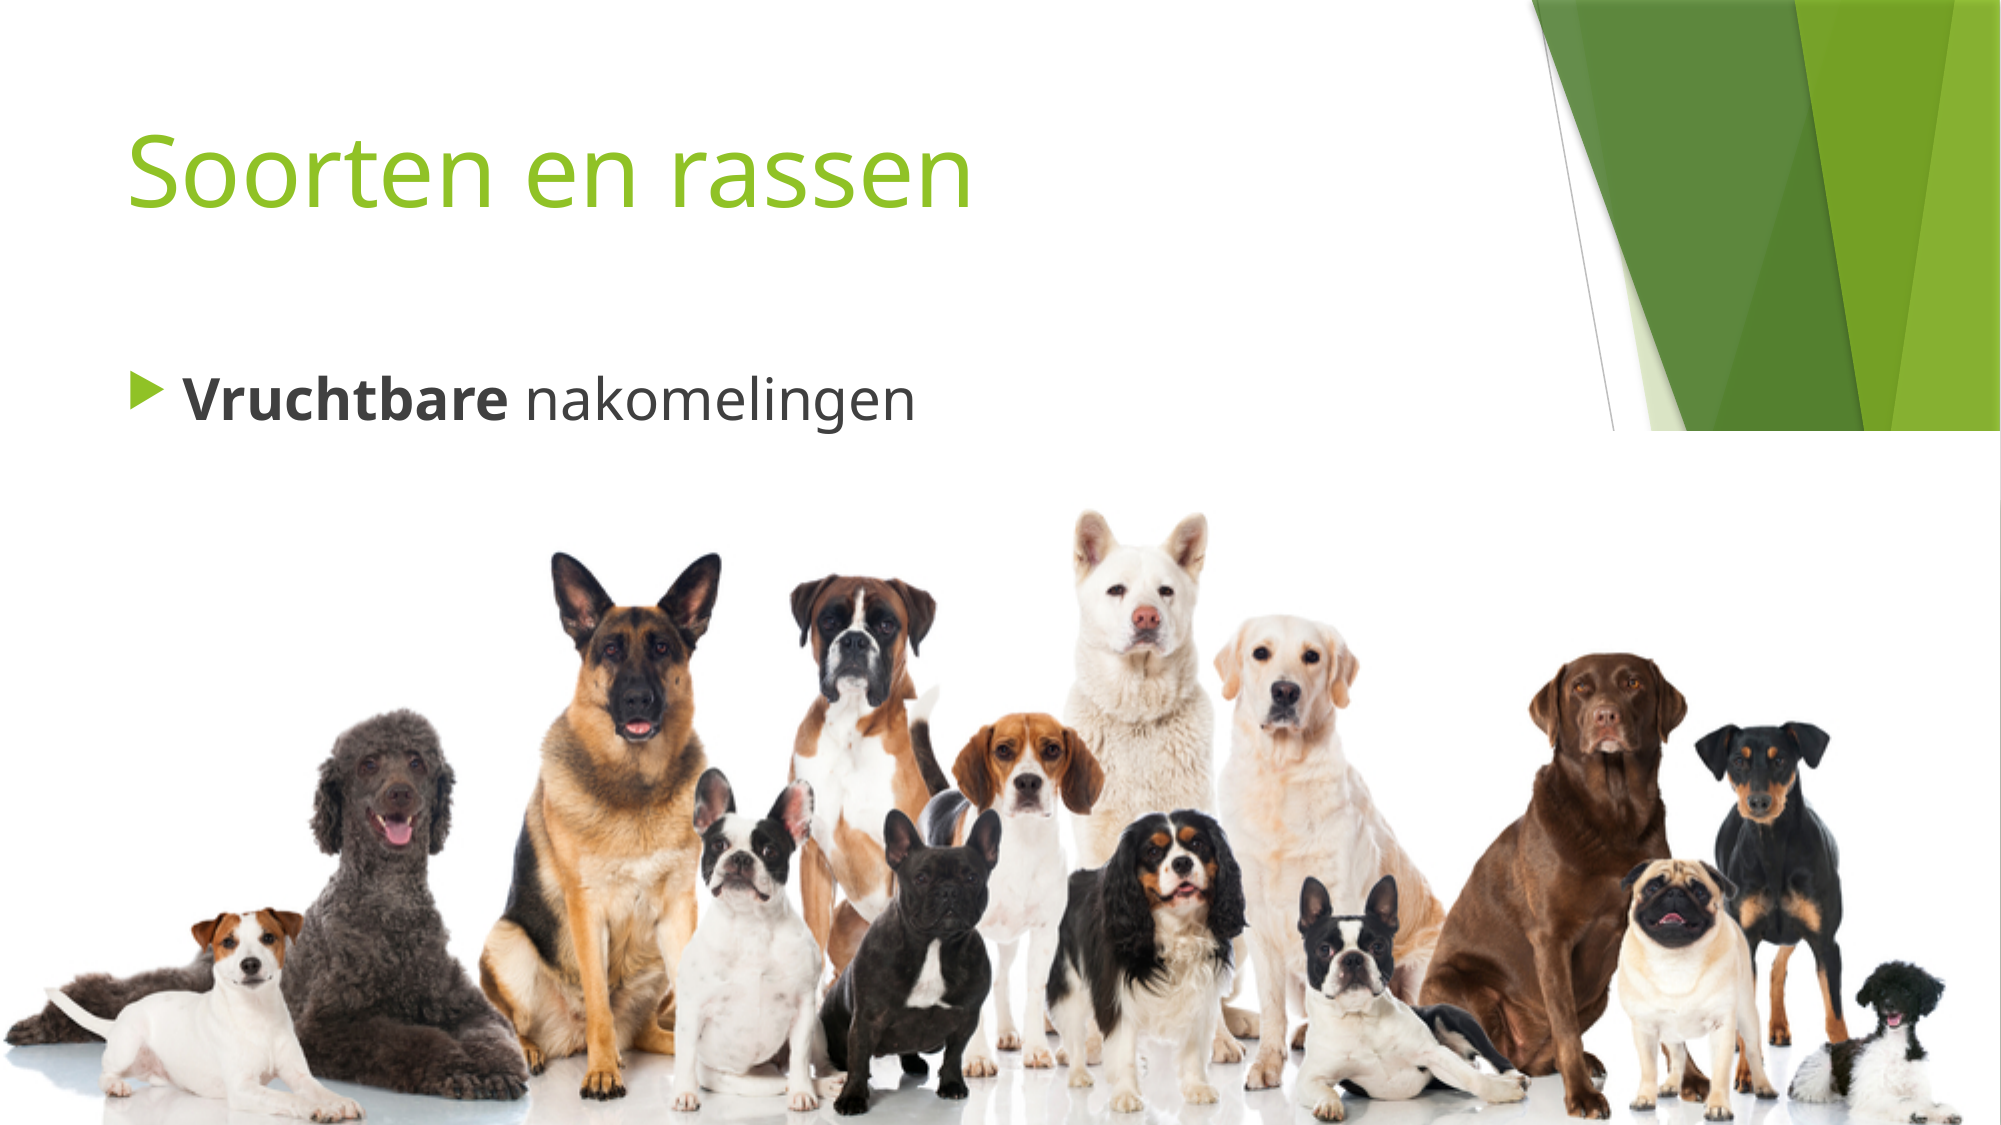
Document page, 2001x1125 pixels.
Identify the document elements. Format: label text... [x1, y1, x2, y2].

title Soorten en rassen [111, 99, 1522, 317]
picture [0, 431, 2000, 1125]
list Vruchtbare nakomelingen [111, 354, 1522, 431]
